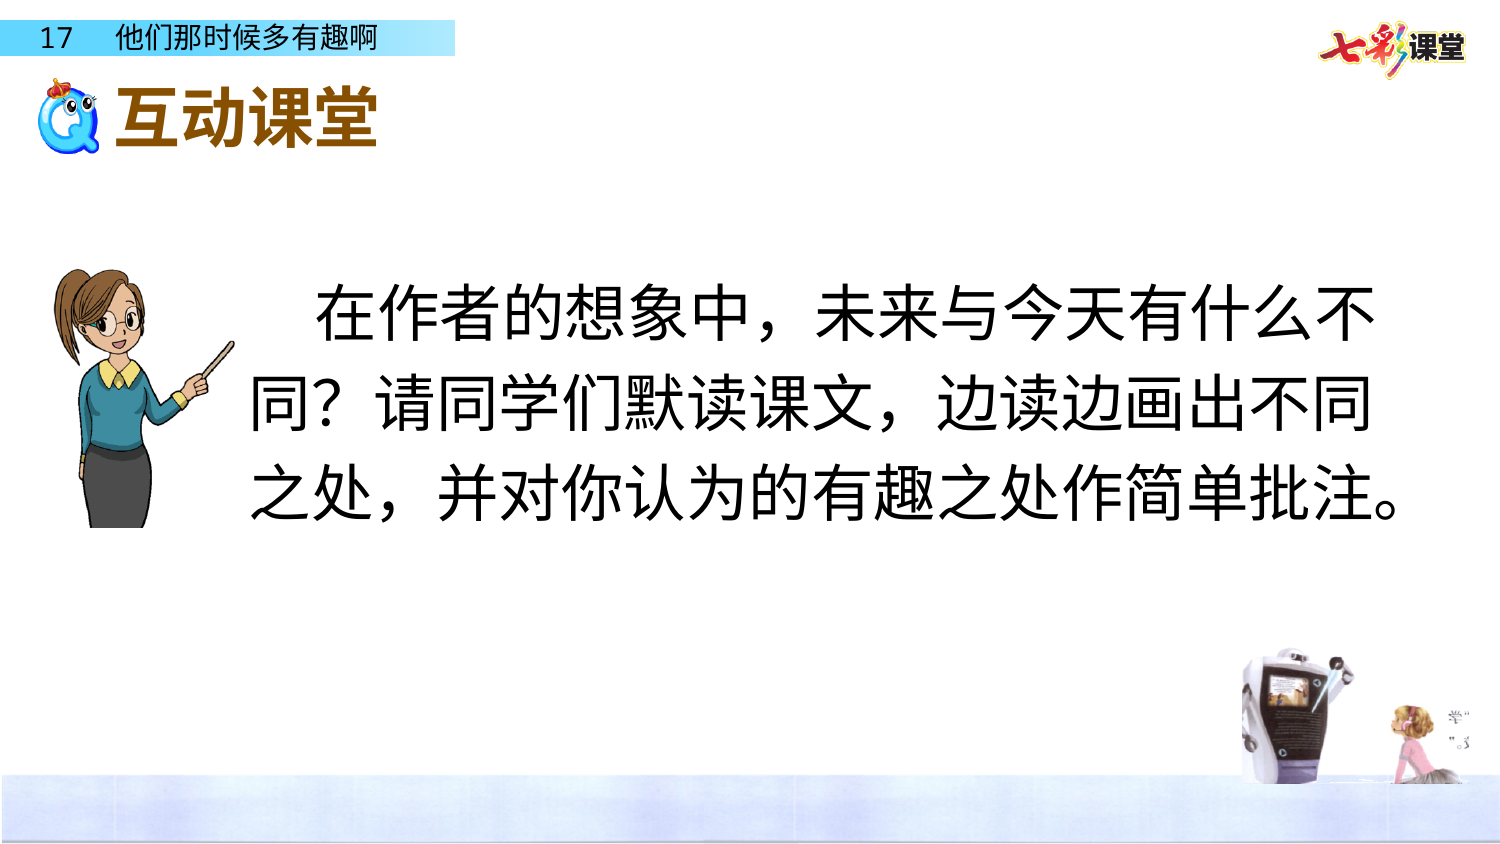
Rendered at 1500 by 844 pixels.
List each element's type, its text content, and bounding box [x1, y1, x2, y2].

picture [0, 639, 1500, 844]
text_box 互动课堂 [102, 69, 420, 161]
text_box 在作者的想象中，未来与今天有什么不同？请同学们默读课文，边读边画出不同之处，并对你认为的有趣之处作简单批注。 [234, 252, 1451, 537]
picture [38, 78, 100, 154]
picture [1316, 20, 1468, 80]
picture [52, 268, 235, 529]
